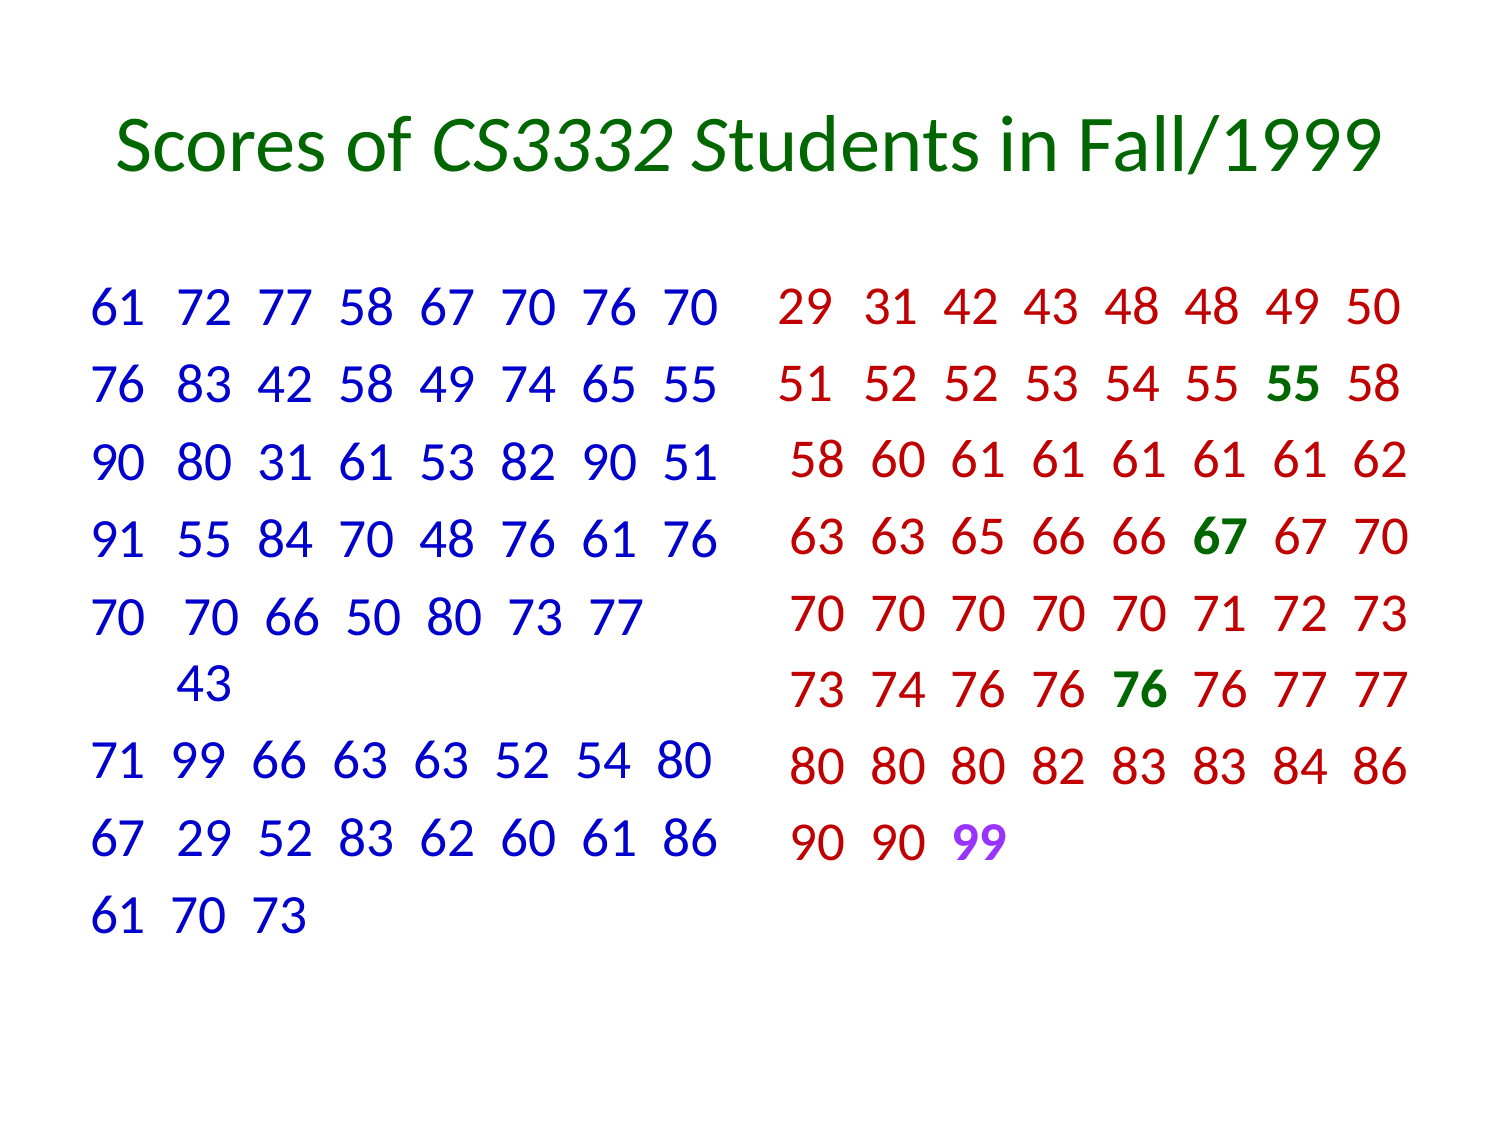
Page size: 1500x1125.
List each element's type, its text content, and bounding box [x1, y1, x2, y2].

list 72 77 58 67 70 76 70 83 42 58 49 74 65 55 80 31 61 53 82 90 51 55 84 70 48 76 61 76 70 70 66 50 80 73 77 43 71 99 66 63 63 52 54 80 29 52 83 62 60 61 86 61 70 73 [75, 262, 738, 1005]
list 31 42 43 48 48 49 50 52 52 53 54 55 55 58 58 60 61 61 61 61 61 62 63 63 65 66 66 67 67 70 70 70 70 70 70 71 72 73 73 74 76 76 76 76 77 77 80 80 80 82 83 83 84 86 90 90 99 [762, 262, 1425, 1005]
title Scores of CS3332 Students in Fall/1999 [75, 45, 1425, 233]
